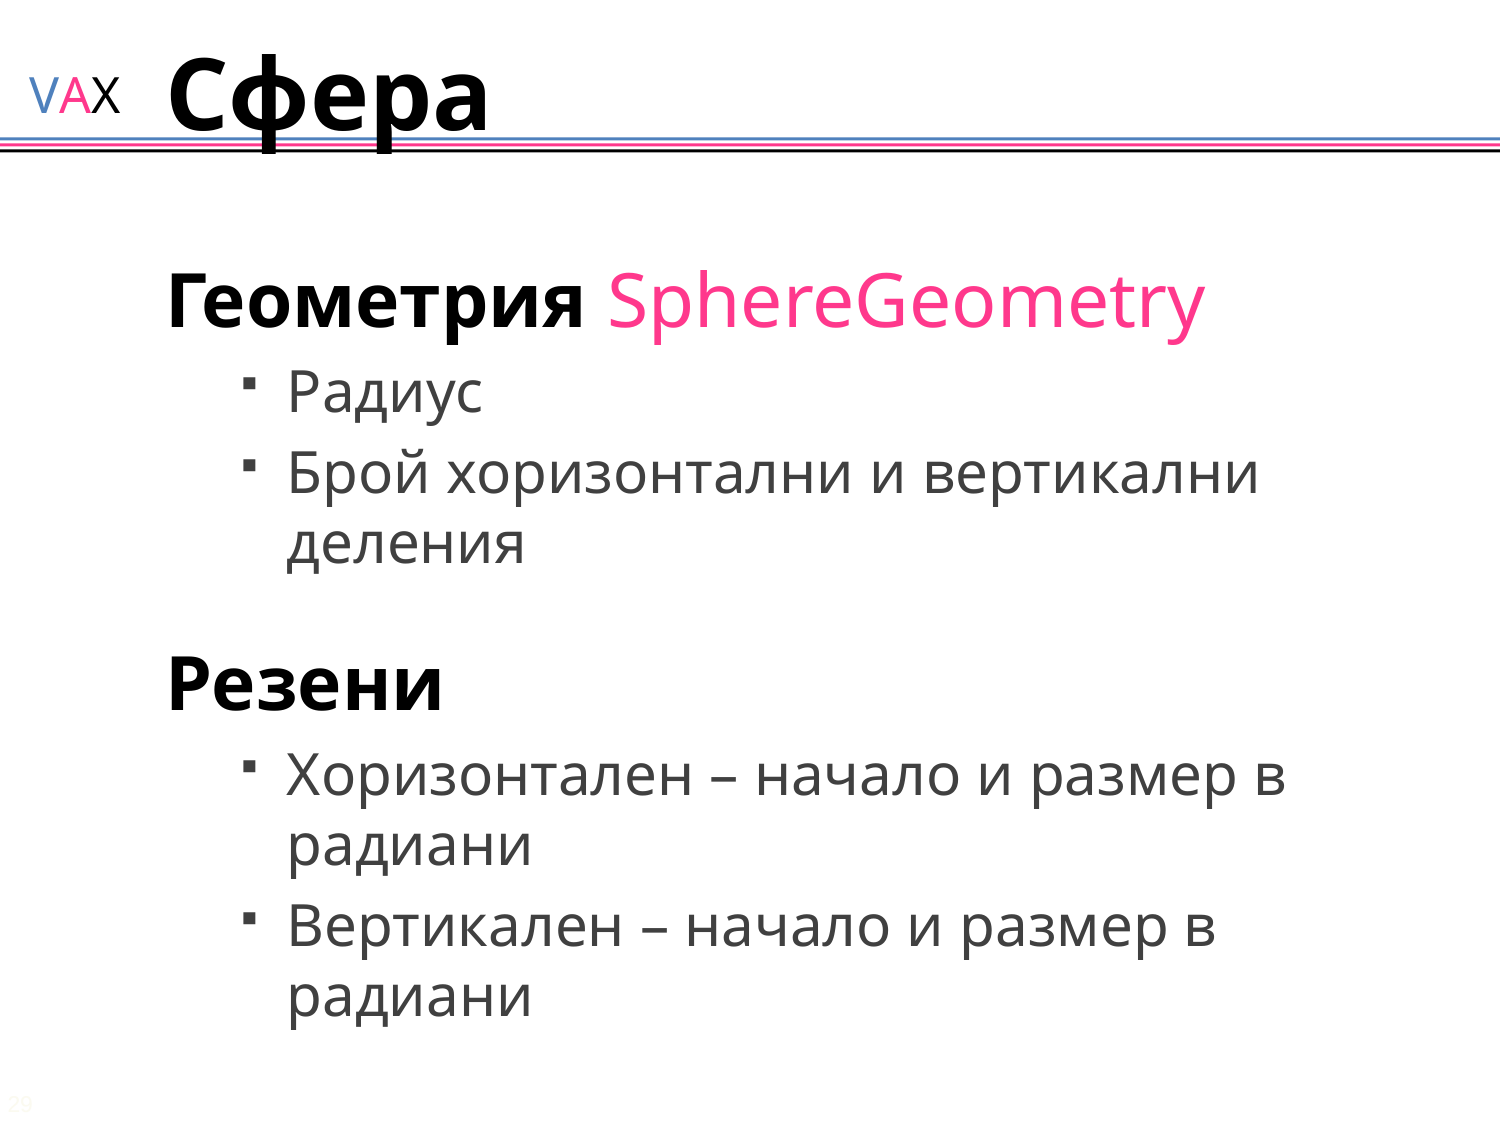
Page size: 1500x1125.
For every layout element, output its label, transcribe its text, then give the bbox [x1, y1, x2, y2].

title Сфера [0, 37, 1500, 144]
list Геометрия SphereGeometry Радиус Брой хоризонтални и вертикални деления Резени Хоризонтален – начало и размер в радиани Вертикален – начало и размер в радиани [150, 200, 1488, 1113]
